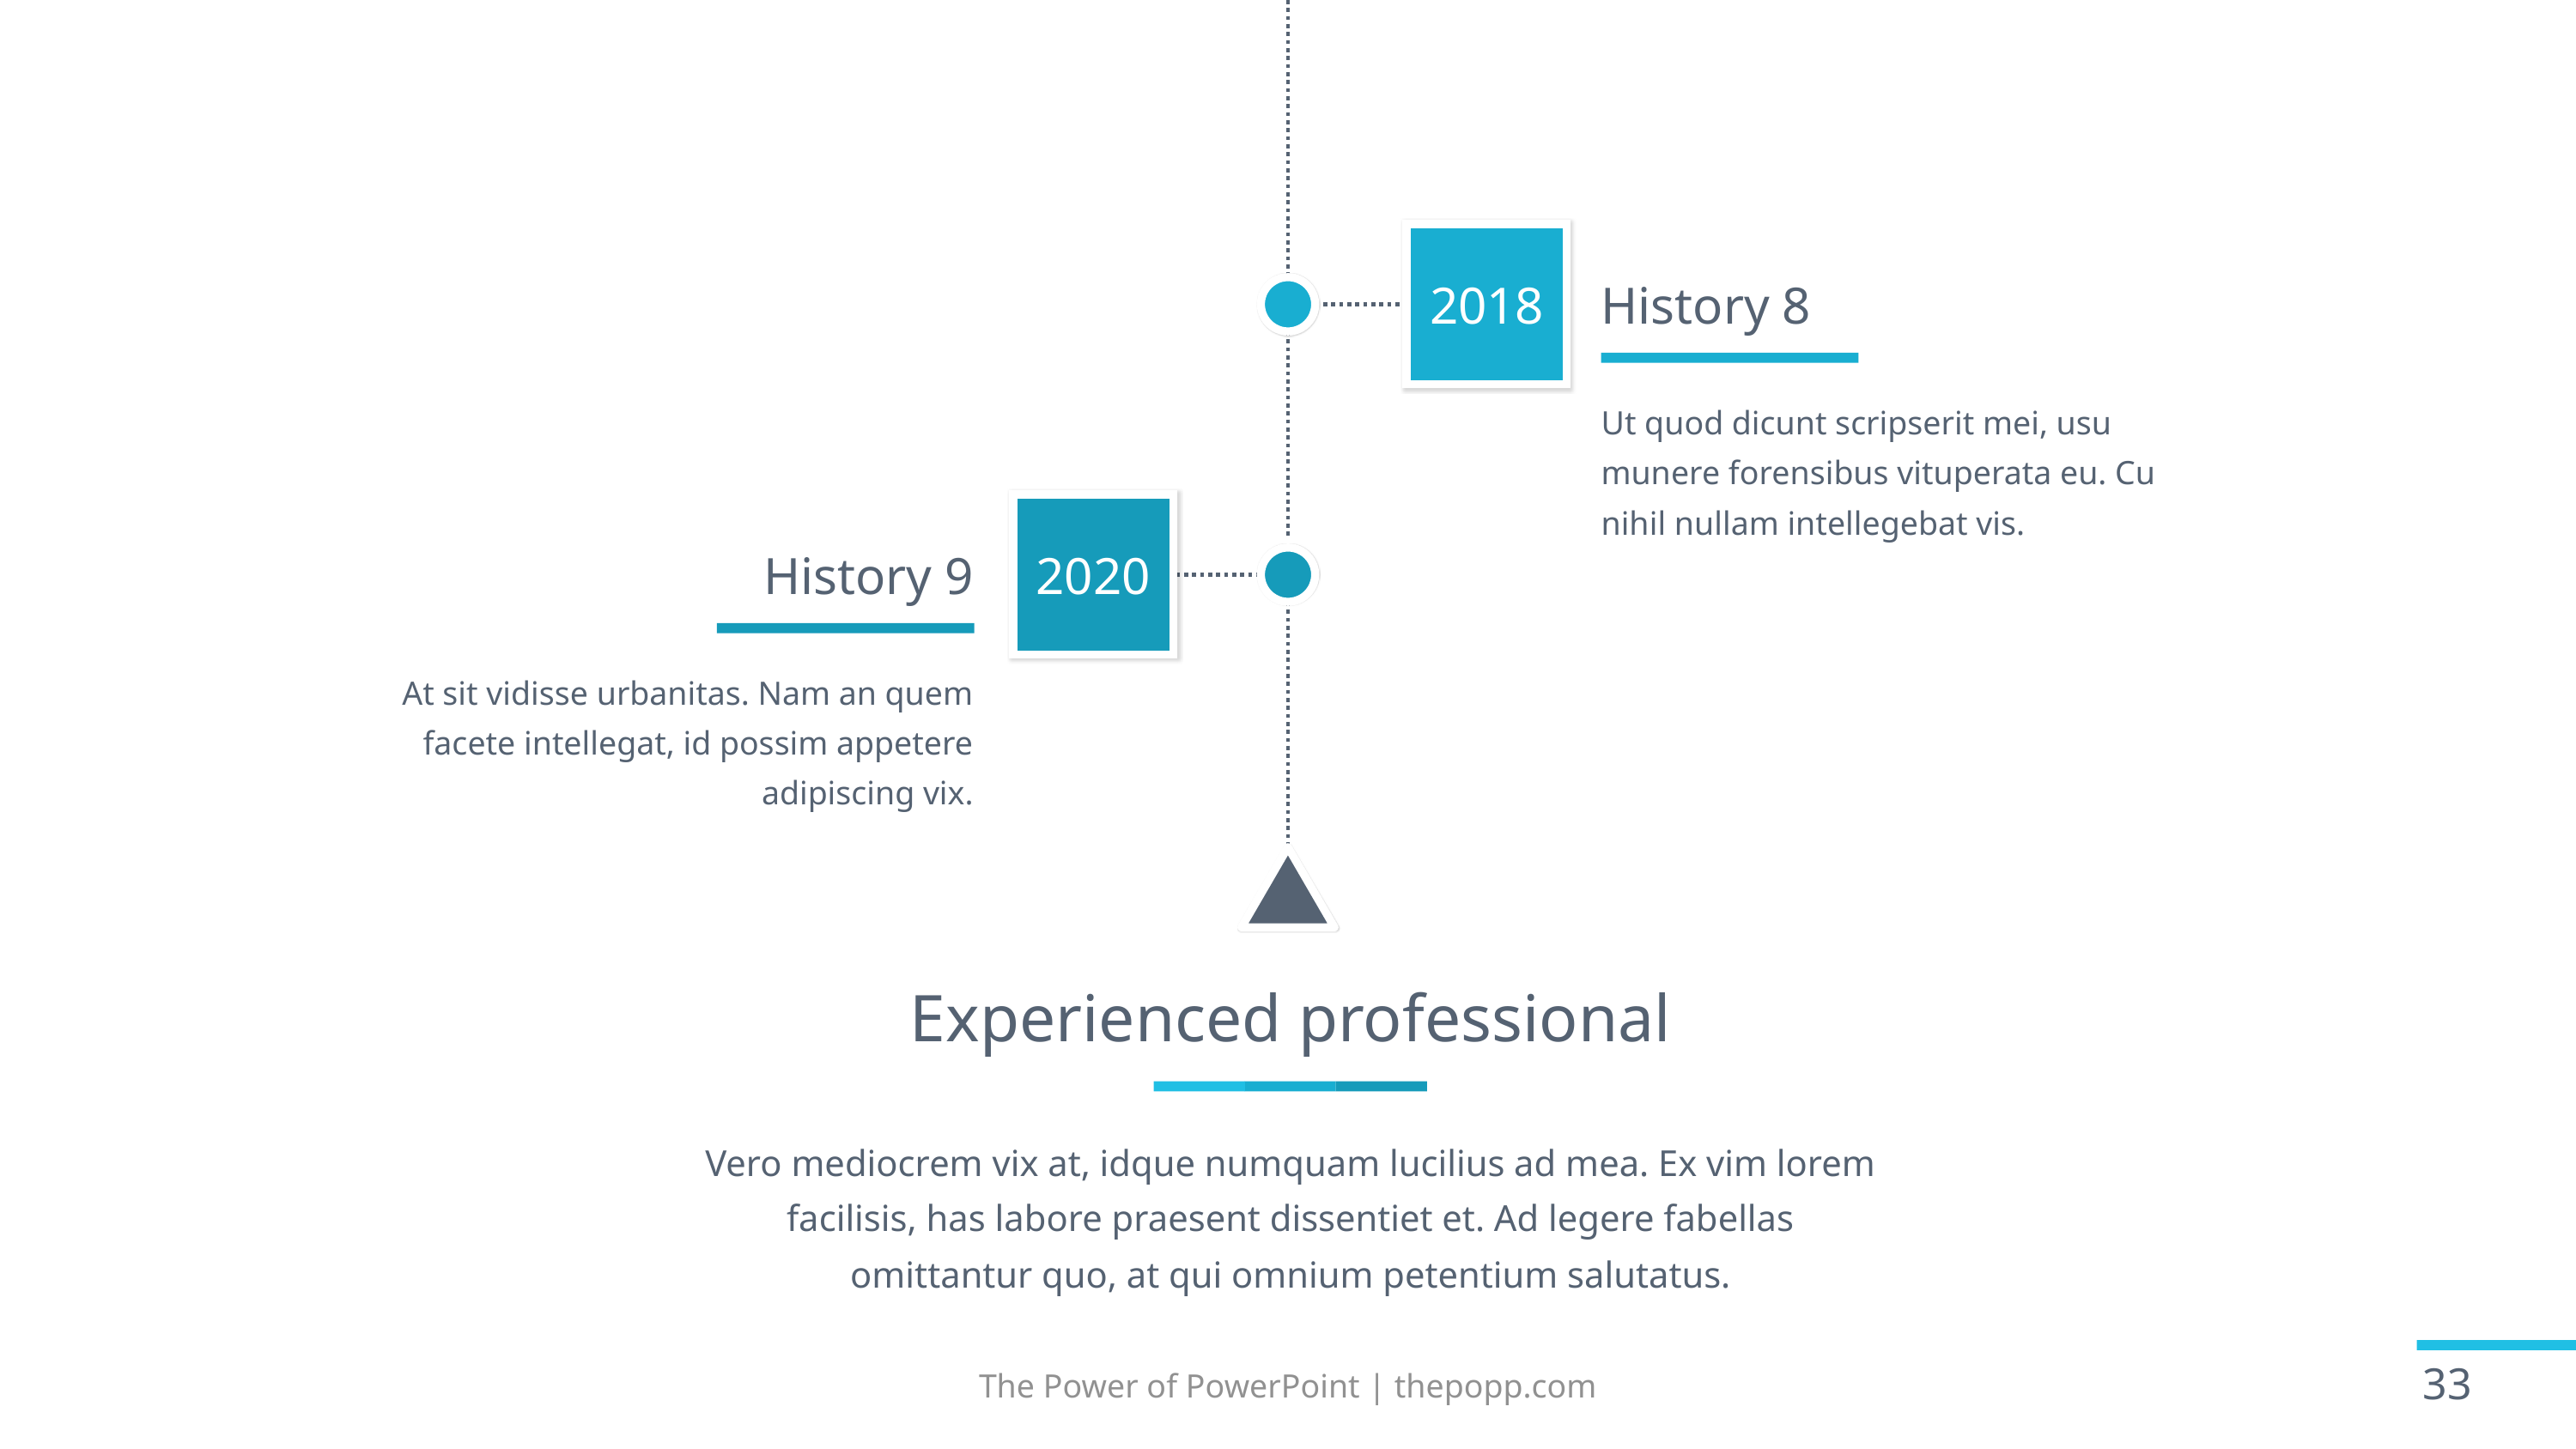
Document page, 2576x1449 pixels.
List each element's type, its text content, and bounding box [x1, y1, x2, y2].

list At sit vidisse urbanitas. Nam an quem facete intellegat, id possim appetere adipiscing vix. [337, 654, 987, 864]
list History 9 [337, 522, 987, 627]
footer The Power of PowerPoint | thepopp.com [853, 1349, 1723, 1427]
list History 8 [1588, 252, 2238, 357]
slide_number 33 [2409, 1351, 2576, 1421]
list Vero mediocrem vix at, idque numquam lucilius ad mea. Ex vim lorem facilisis, has labore praesent dissentiet et. Ad legere fabellas omittantur quo, at qui omnium petentium salutatus. [688, 1120, 1893, 1322]
list 2020 [1010, 522, 1176, 627]
list Ut quod dicunt scripserit mei, usu munere forensibus vituperata eu. Cu nihil nullam intellegebat vis. [1588, 384, 2238, 593]
list Experienced professional [688, 962, 1893, 1069]
list 2018 [1403, 252, 1570, 357]
